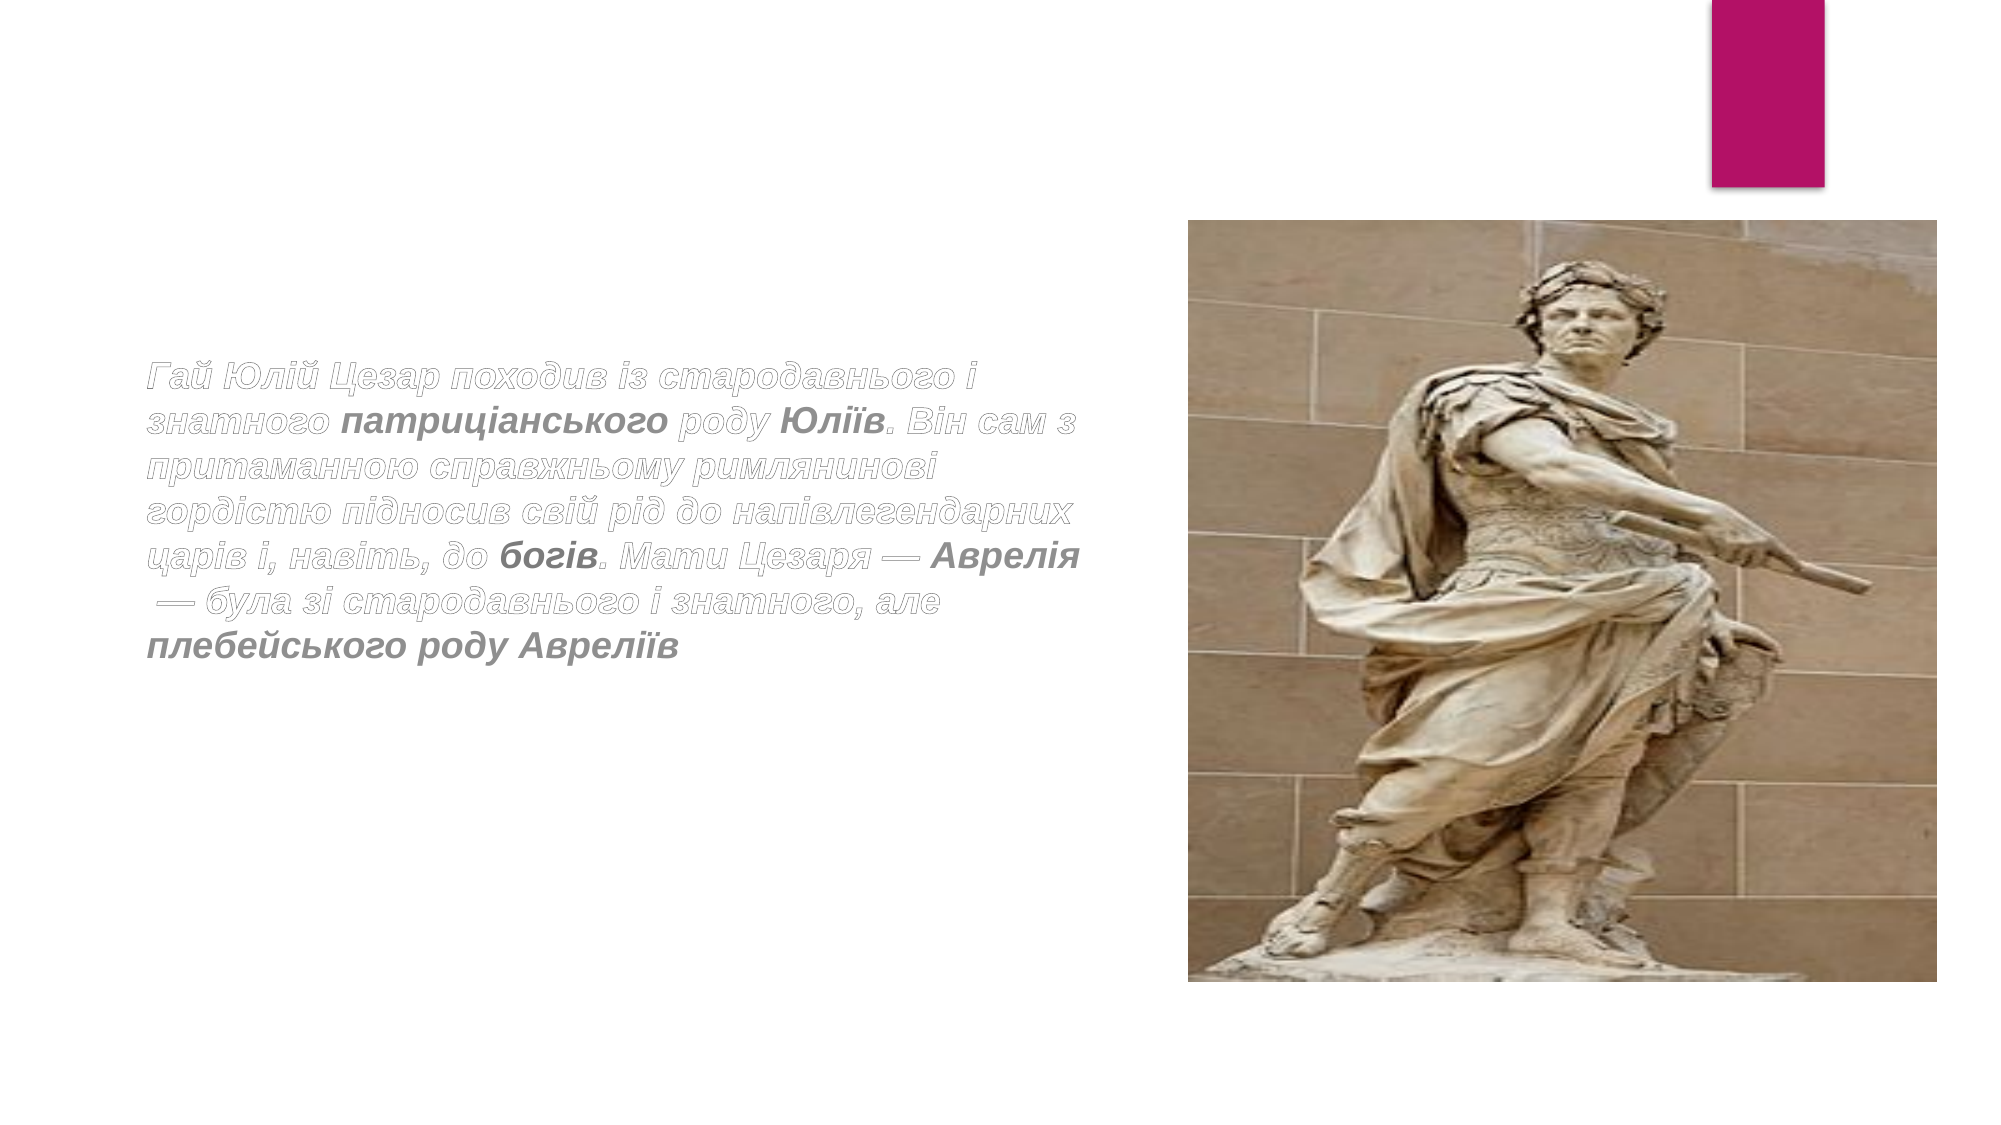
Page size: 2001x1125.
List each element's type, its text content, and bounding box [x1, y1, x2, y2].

picture [1188, 220, 1937, 982]
text_box Гай Юлій Цезар походив із стародавнього і знатного патриціанського роду Юліїв. Він сам з притаманною справжньому римлянинові гордістю підносив свій рід до напівлегендарних царів і, навіть, до богів. Мати Цезаря — Аврелія — була зі стародавнього і знатного, але плебейського роду Авреліїв [131, 343, 1123, 674]
